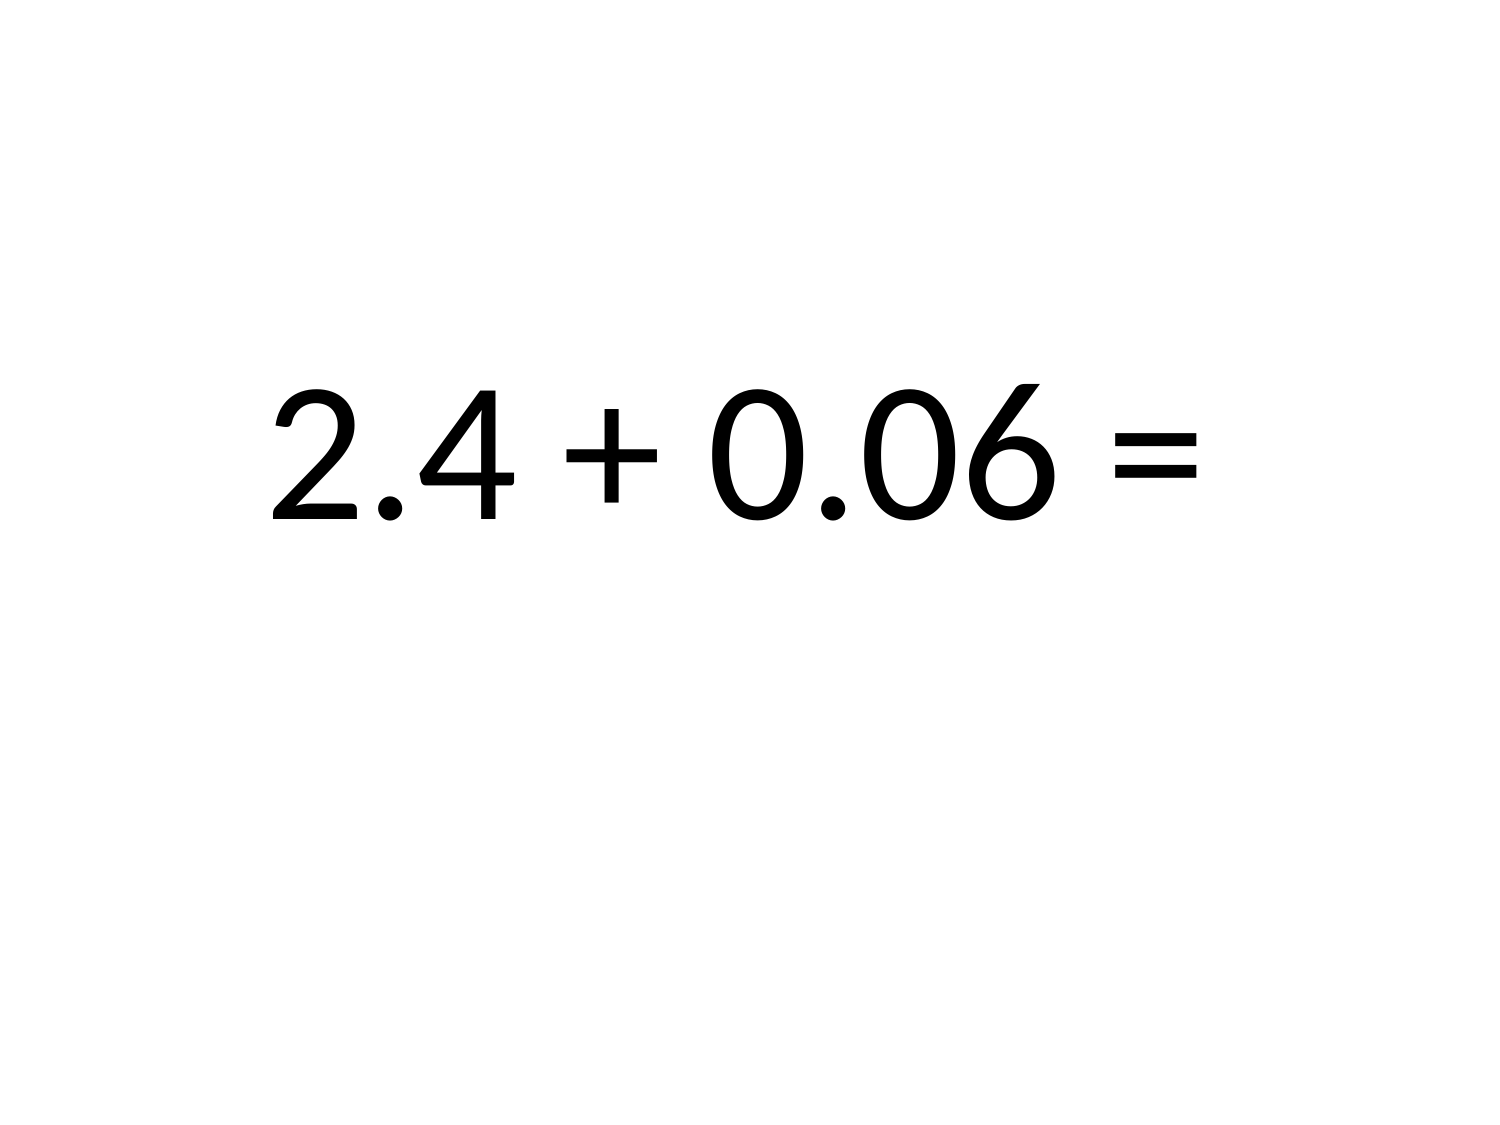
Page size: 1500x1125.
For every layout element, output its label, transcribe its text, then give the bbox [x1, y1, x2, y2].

text_box 2.4 + 0.06 = [249, 312, 1225, 568]
